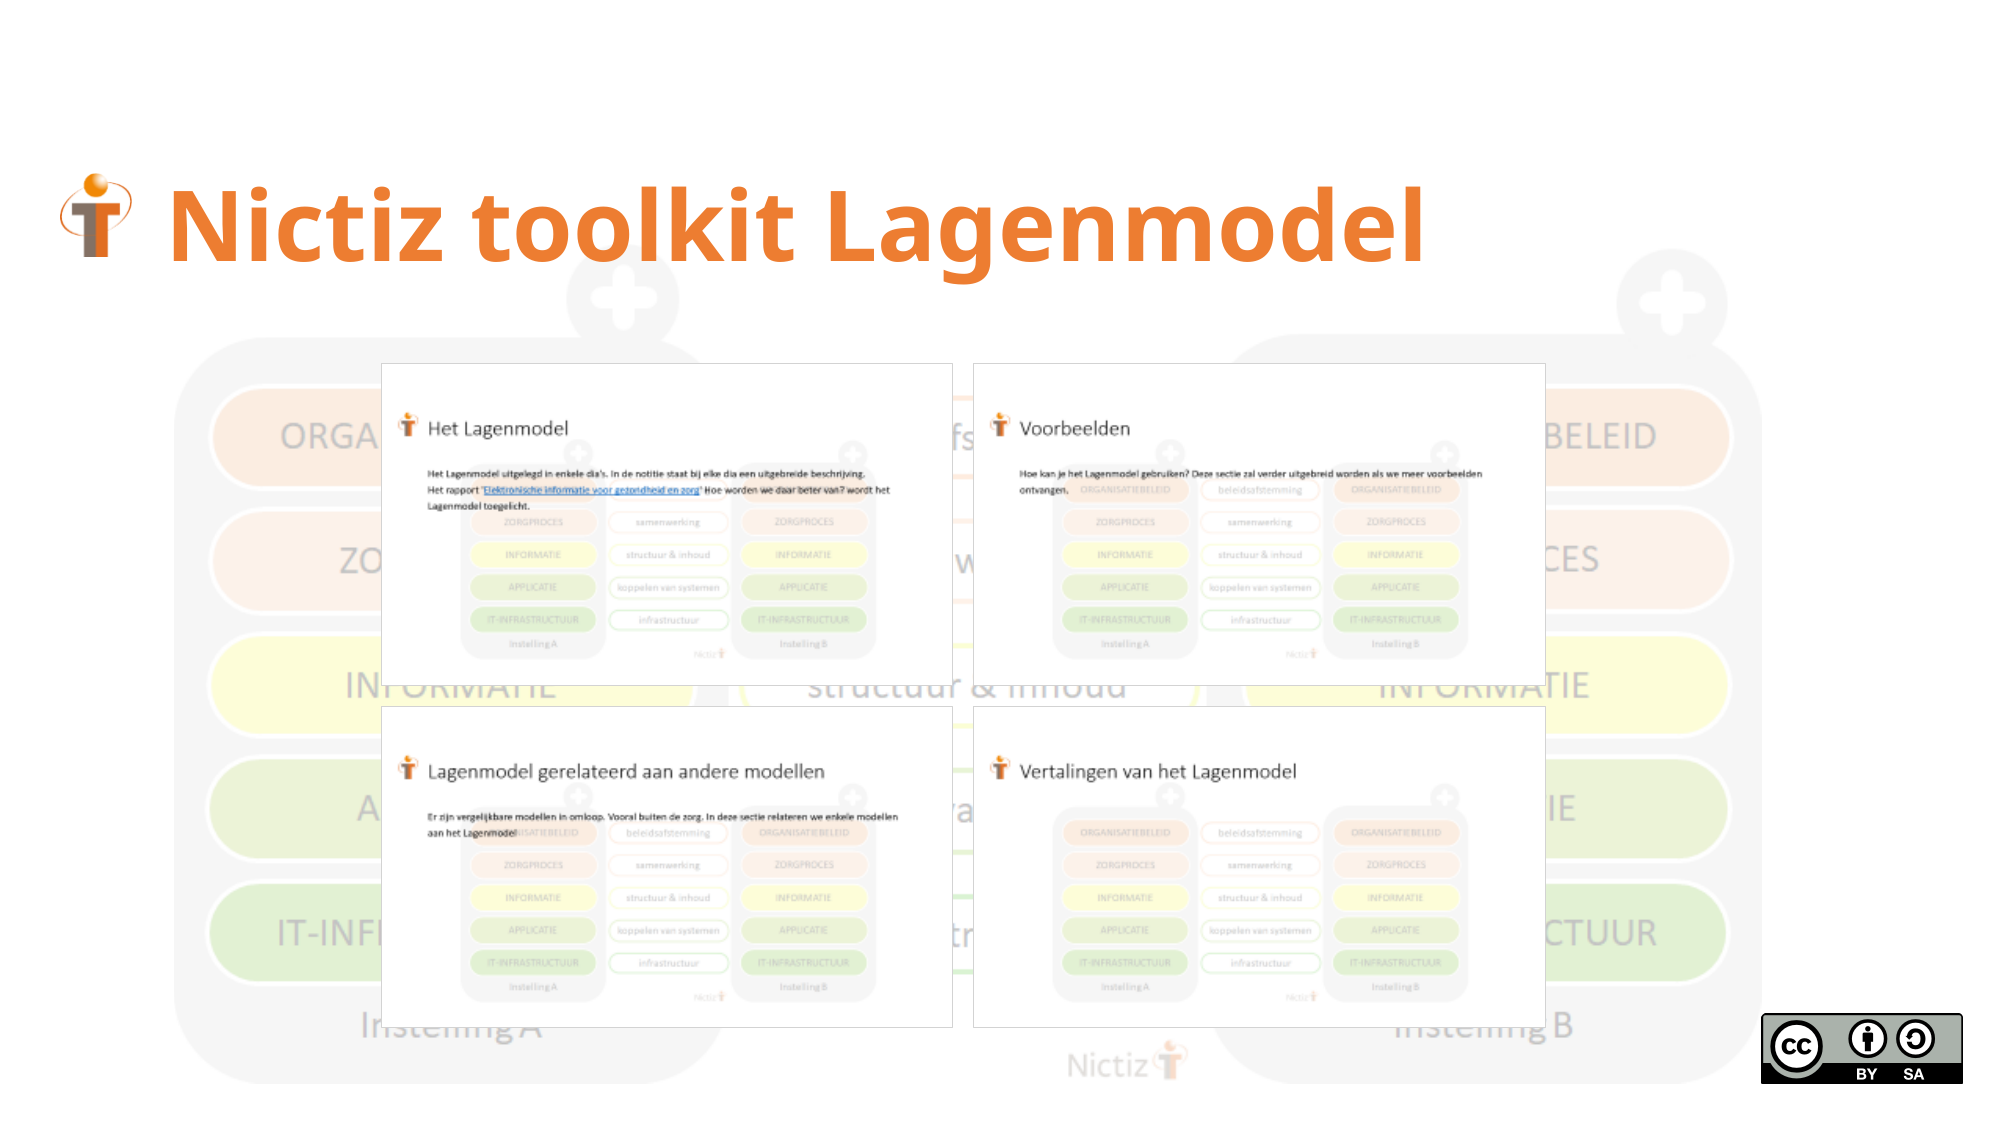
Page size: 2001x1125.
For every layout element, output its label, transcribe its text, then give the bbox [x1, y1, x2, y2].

picture [174, 244, 1963, 1084]
picture [60, 173, 132, 257]
text_box Nictiz toolkit Lagenmodel [149, 158, 1863, 295]
